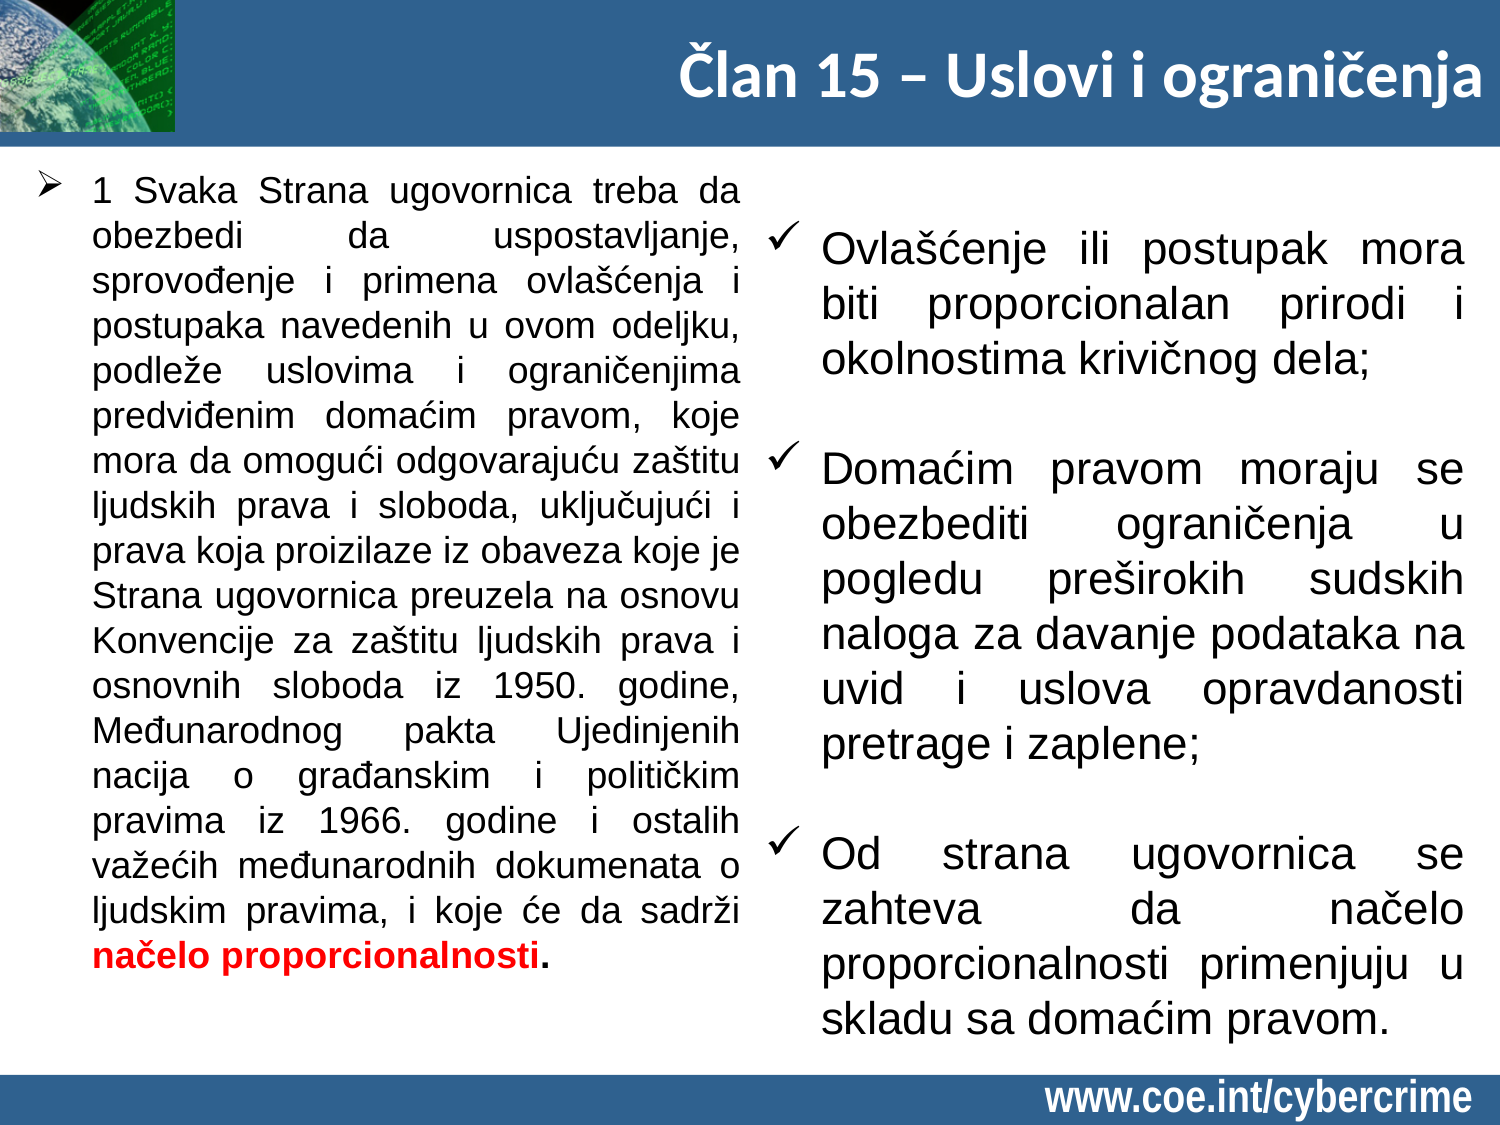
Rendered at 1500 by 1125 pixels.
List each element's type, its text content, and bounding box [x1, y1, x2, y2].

text_box 1 Svaka Strana ugovornica treba da obezbedi da uspostavljanje, sprovođenje i primena ovlašćenja i postupaka navedenih u ovom odeljku, podleže uslovima i ograničenjima predviđenim domaćim pravom, koje mora da omogući odgovarajuću zaštitu ljudskih prava i sloboda, uključujući i prava koja proizilaze iz obaveza koje je Strana ugovornica preuzela na osnovu Konvencije za zaštitu ljudskih prava i osnovnih sloboda iz 1950. godine, Međunarodnog pakta Ujedinjenih nacija o građanskim i političkim pravima iz 1966. godine i ostalih važećih međunarodnih dokumenata o ljudskim pravima, i koje će da sadrži načelo proporcionalnosti. [20, 158, 755, 1028]
text_box Ovlašćenje ili postupak mora biti proporcionalan prirodi i okolnostima krivičnog dela; Domaćim pravom moraju se obezbediti ograničenja u pogledu preširokih sudskih naloga za davanje podataka na uvid i uslova opravdanosti pretrage i zaplene; Od strana ugovornica se zahteva da načelo proporcionalnosti primenjuju u skladu sa domaćim pravom. [749, 211, 1480, 1051]
text_box Član 15 – Uslovi i ograničenja [0, 0, 1500, 149]
text_box www.coe.int/cybercrime [1030, 1059, 1500, 1125]
picture [0, 0, 175, 132]
text_box [0, 1073, 1030, 1125]
